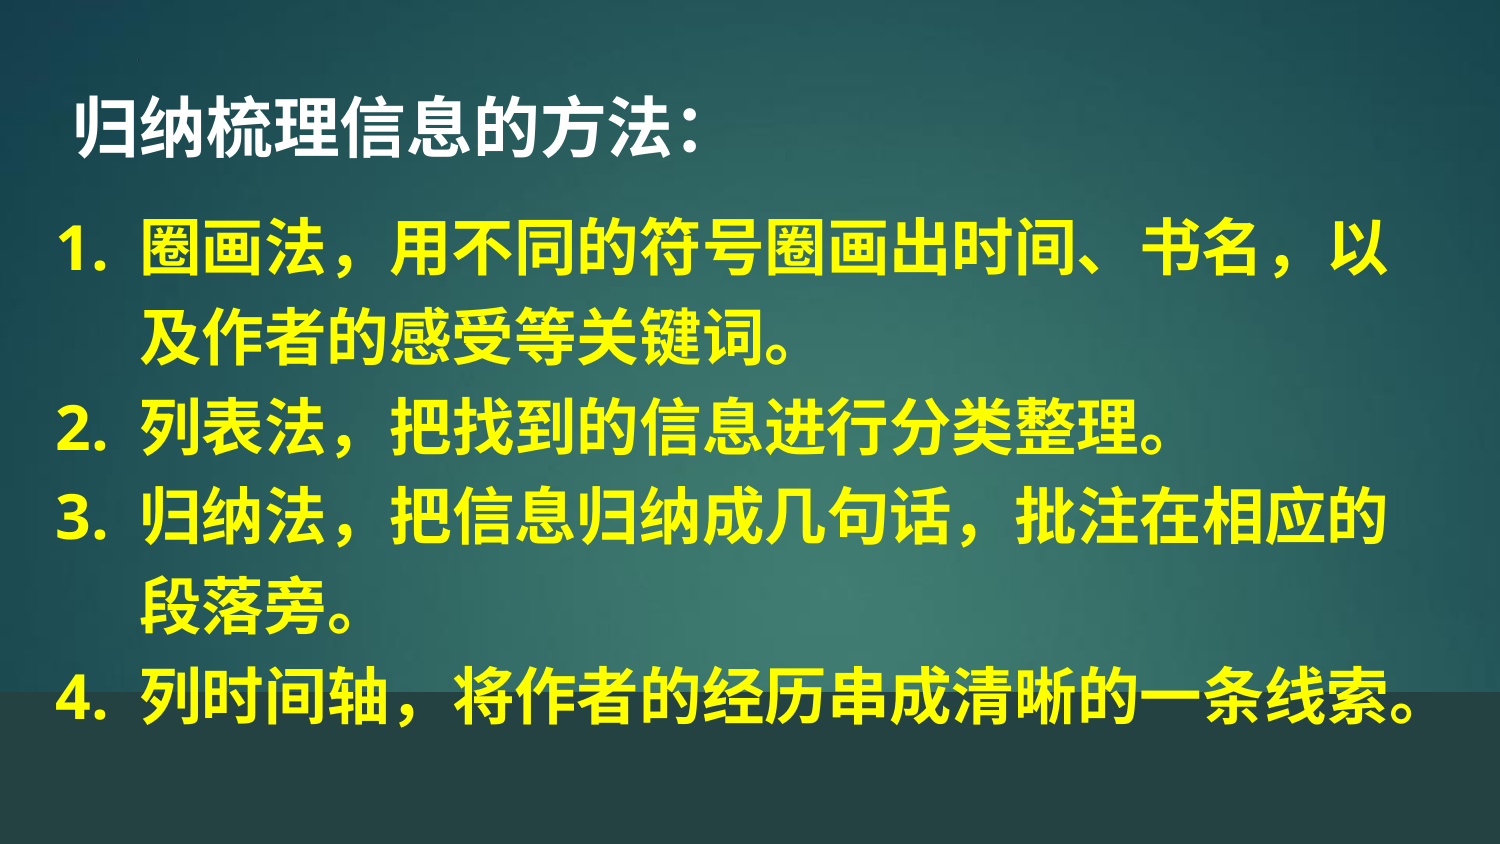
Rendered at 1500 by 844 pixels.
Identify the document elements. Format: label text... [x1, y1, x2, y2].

text_box 归纳梳理信息的方法： [61, 56, 761, 172]
text_box 圈画法，用不同的符号圈画出时间、书名，以及作者的感受等关键词。 列表法，把找到的信息进行分类整理。 归纳法，把信息归纳成几句话，批注在相应的段落旁。 列时间轴，将作者的经历串成清晰的一条线索。 [40, 185, 1425, 740]
picture [0, 0, 1500, 844]
